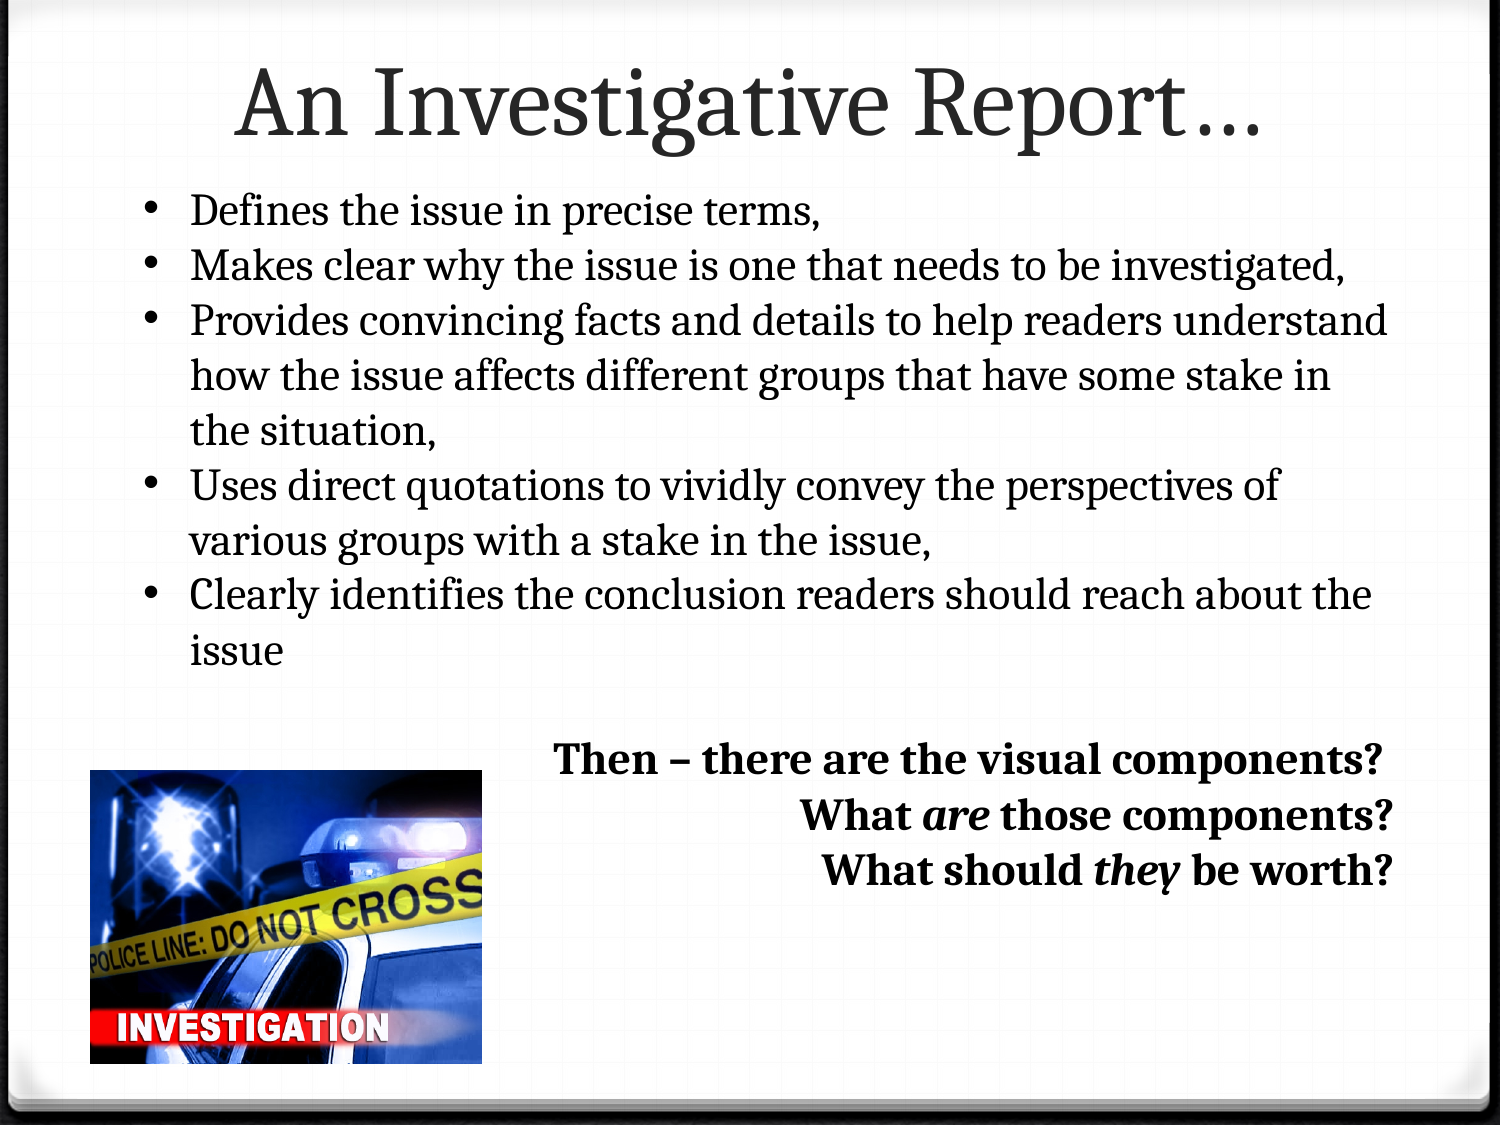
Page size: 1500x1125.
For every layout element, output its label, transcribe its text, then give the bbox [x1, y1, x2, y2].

text_box Defines the issue in precise terms, Makes clear why the issue is one that needs to be investigated, Provides convincing facts and details to help readers understand how the issue affects different groups that have some stake in the situation, Uses direct quotations to vividly convey the perspectives of various groups with a stake in the issue, Clearly identifies the conclusion readers should reach about the issue Then – there are the visual components? What are those components? What should they be worth? [128, 172, 1410, 902]
title An Investigative Report… [90, 27, 1410, 163]
picture [0, 0, 1500, 1125]
